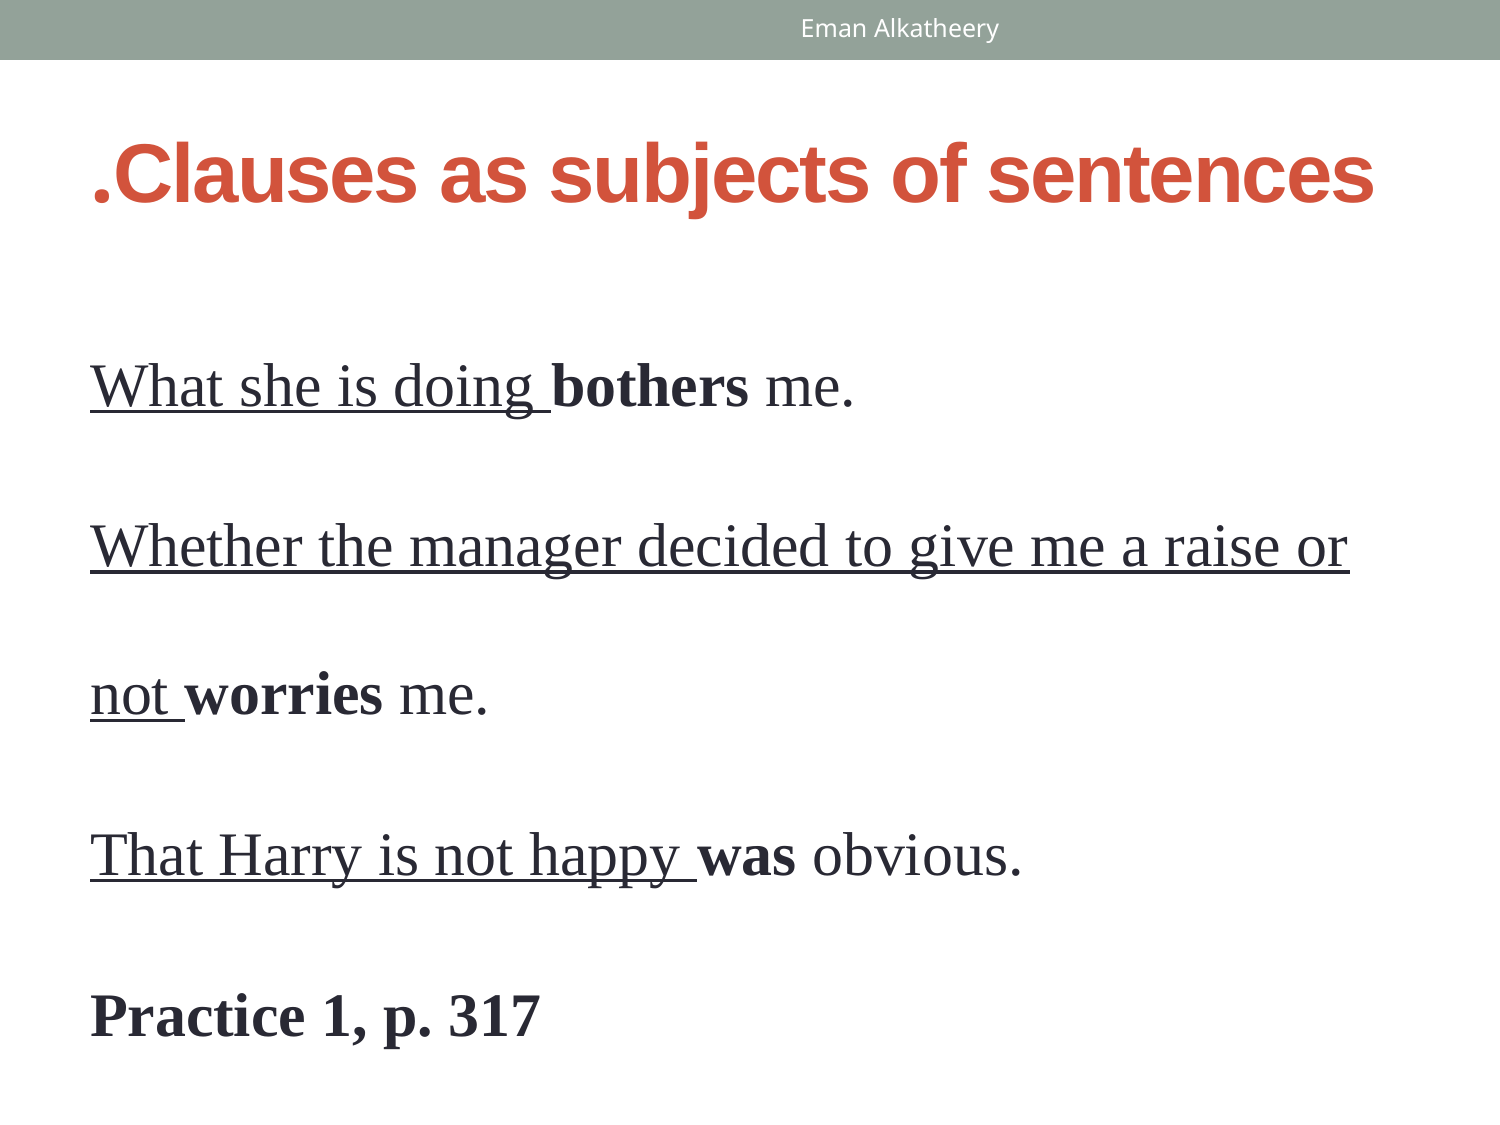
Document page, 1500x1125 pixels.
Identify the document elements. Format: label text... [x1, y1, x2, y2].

list What she is doing bothers me. Whether the manager decided to give me a raise or not worries me. That Harry is not happy was obvious. Practice 1, p. 317 [75, 262, 1425, 1063]
title Clauses as subjects of sentences. [75, 87, 1425, 250]
footer Eman Alkatheery [562, 3, 1238, 57]
